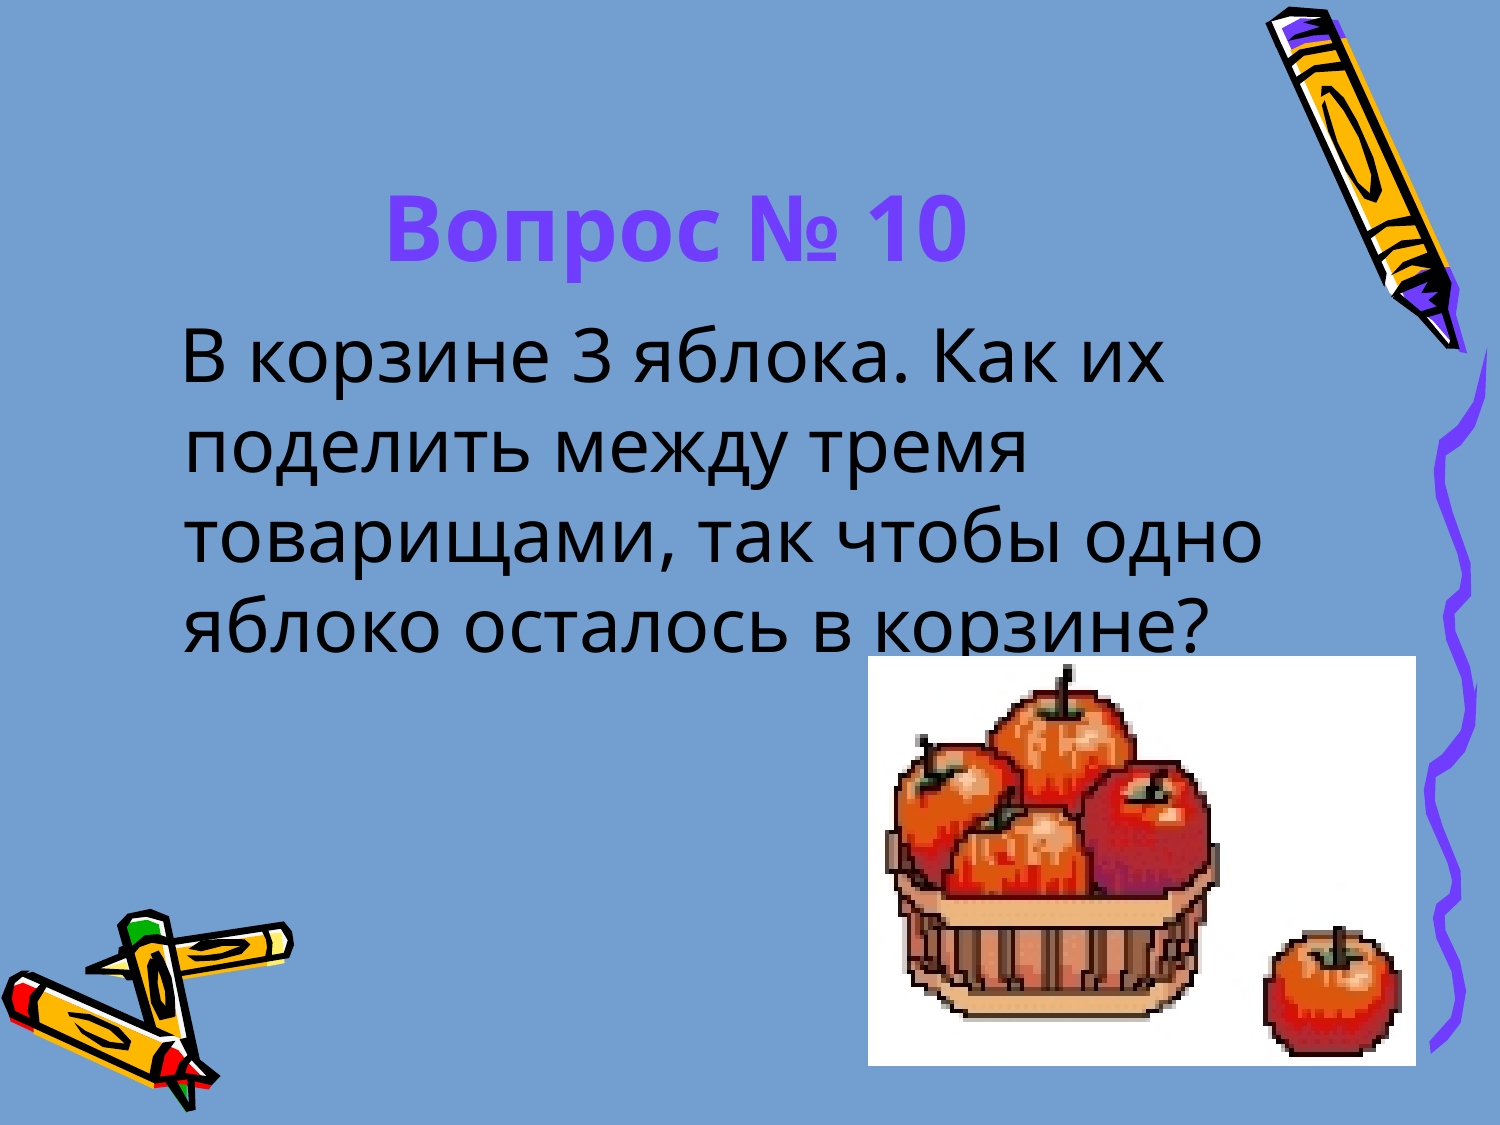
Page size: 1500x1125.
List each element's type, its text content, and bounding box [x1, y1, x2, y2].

list В корзине 3 яблока. Как их поделить между тремя товарищами, так чтобы одно яблоко осталось в корзине? [112, 299, 1376, 901]
picture [867, 656, 1416, 1066]
title Вопрос № 10 [112, 24, 1240, 288]
